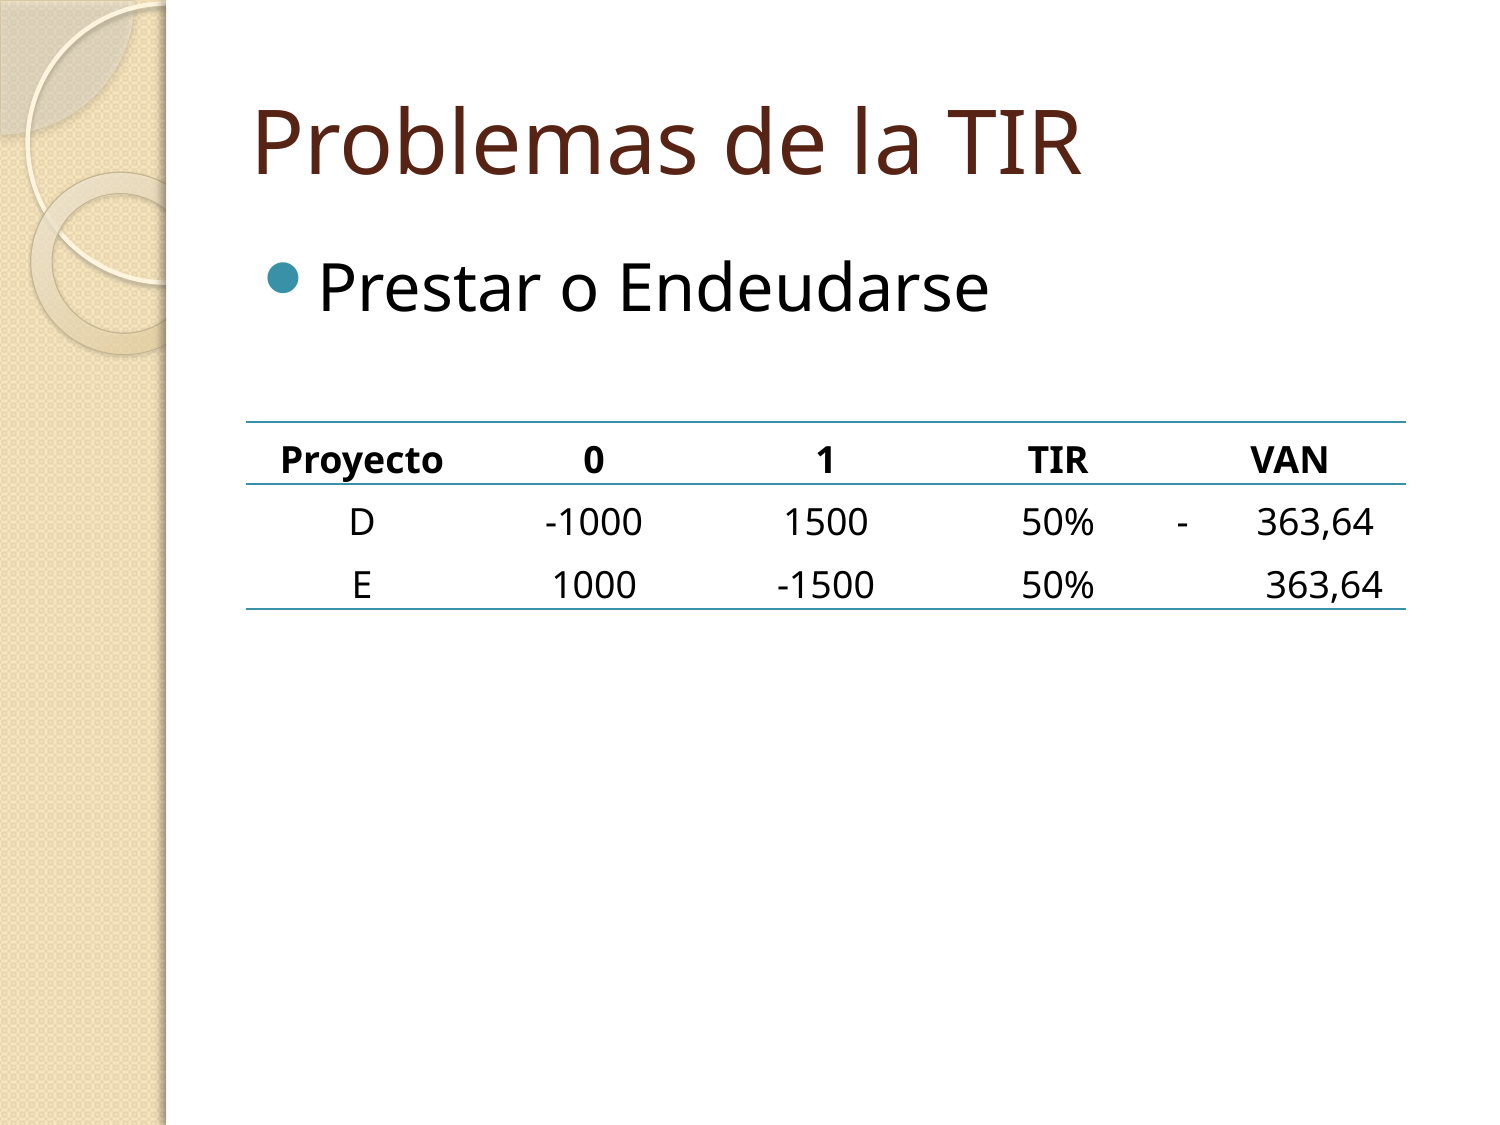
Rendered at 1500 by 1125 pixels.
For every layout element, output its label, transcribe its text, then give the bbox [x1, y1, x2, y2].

title Problemas de la TIR [235, 45, 1466, 233]
table_header TIR [942, 423, 1174, 483]
table_header 1 [710, 423, 942, 483]
table_cell 1500 [710, 485, 942, 547]
table_cell 50% [942, 547, 1174, 608]
table_cell 1000 [478, 547, 710, 608]
table_cell -1000 [478, 485, 710, 547]
table_cell E [246, 547, 478, 608]
table_header 0 [478, 423, 710, 483]
list Prestar o Endeudarse [235, 237, 1466, 1025]
table_cell 50% [942, 485, 1174, 547]
table_header VAN [1174, 423, 1406, 483]
table_cell - 363,64 [1174, 485, 1406, 547]
table_header Proyecto [246, 423, 478, 483]
table_cell 363,64 [1174, 547, 1406, 608]
table_cell D [246, 485, 478, 547]
table_cell -1500 [710, 547, 942, 608]
